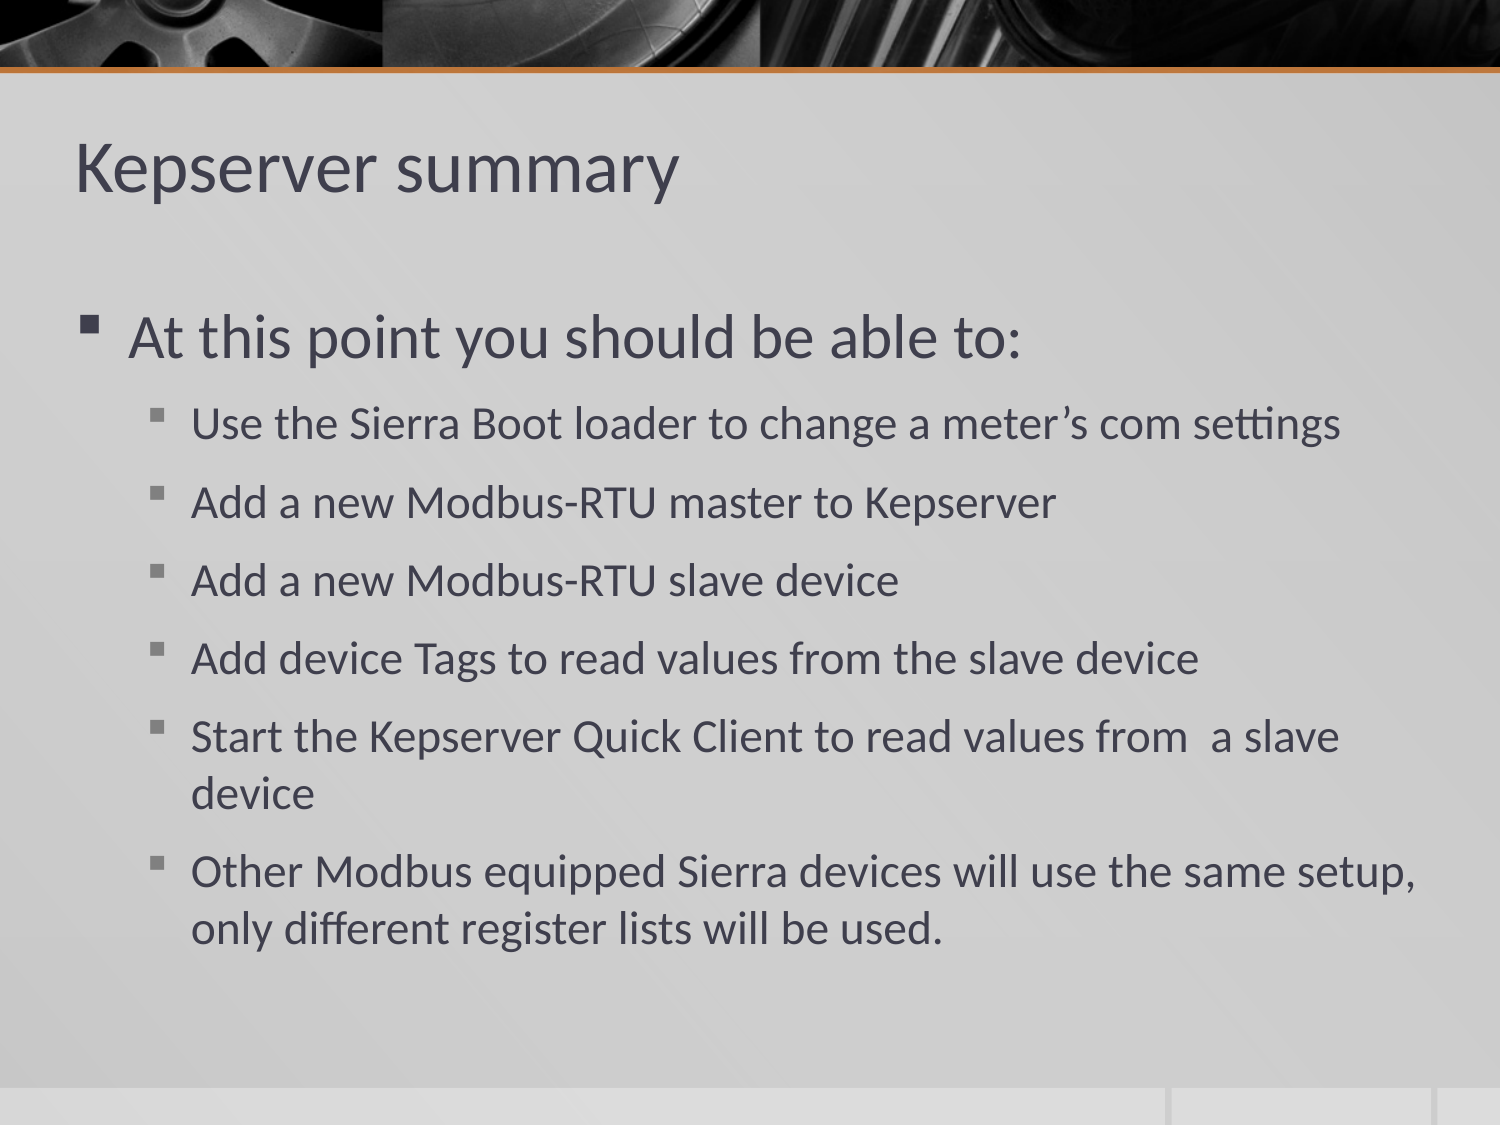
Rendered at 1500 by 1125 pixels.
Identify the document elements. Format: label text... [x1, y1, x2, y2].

list At this point you should be able to: Use the Sierra Boot loader to change a meter’s com settings Add a new Modbus-RTU master to Kepserver Add a new Modbus-RTU slave device Add device Tags to read values from the slave device Start the Kepserver Quick Client to read values from a slave device Other Modbus equipped Sierra devices will use the same setup, only different register lists will be used. [75, 287, 1425, 968]
picture [0, 0, 1500, 67]
title Kepserver summary [75, 87, 1425, 238]
